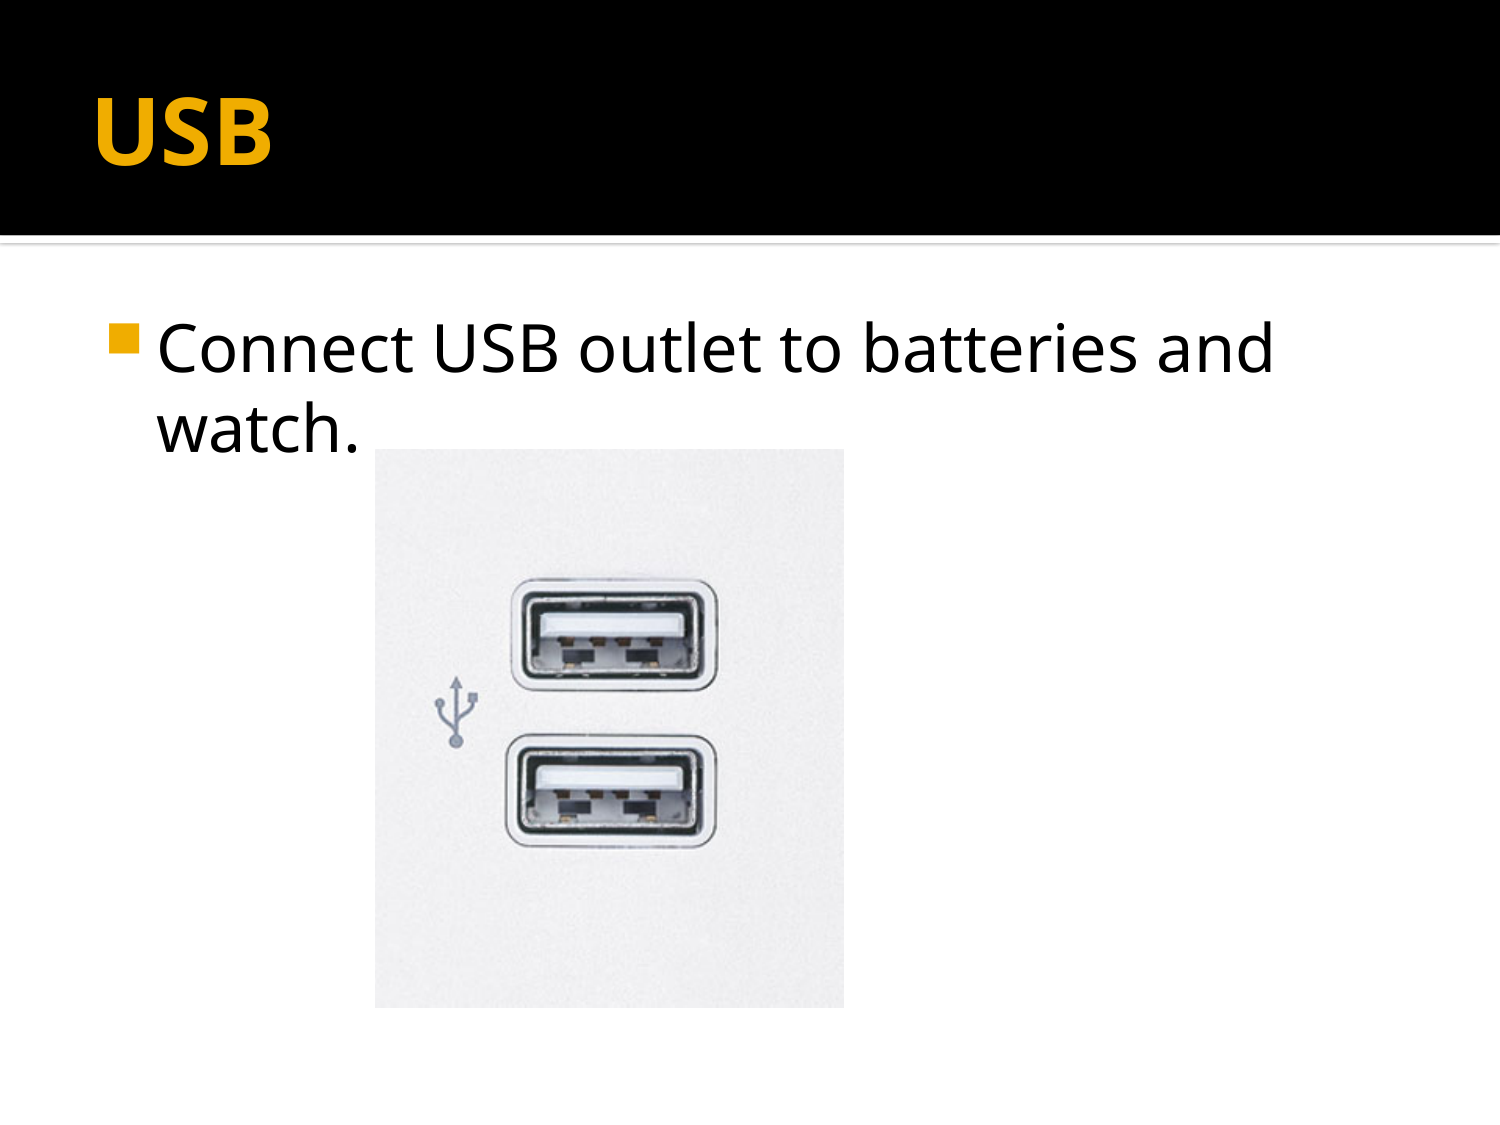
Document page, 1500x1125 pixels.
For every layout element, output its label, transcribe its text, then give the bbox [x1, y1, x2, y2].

list Connect USB outlet to batteries and watch. [75, 291, 1425, 1050]
picture [374, 449, 844, 1008]
title USB [75, 25, 1425, 231]
